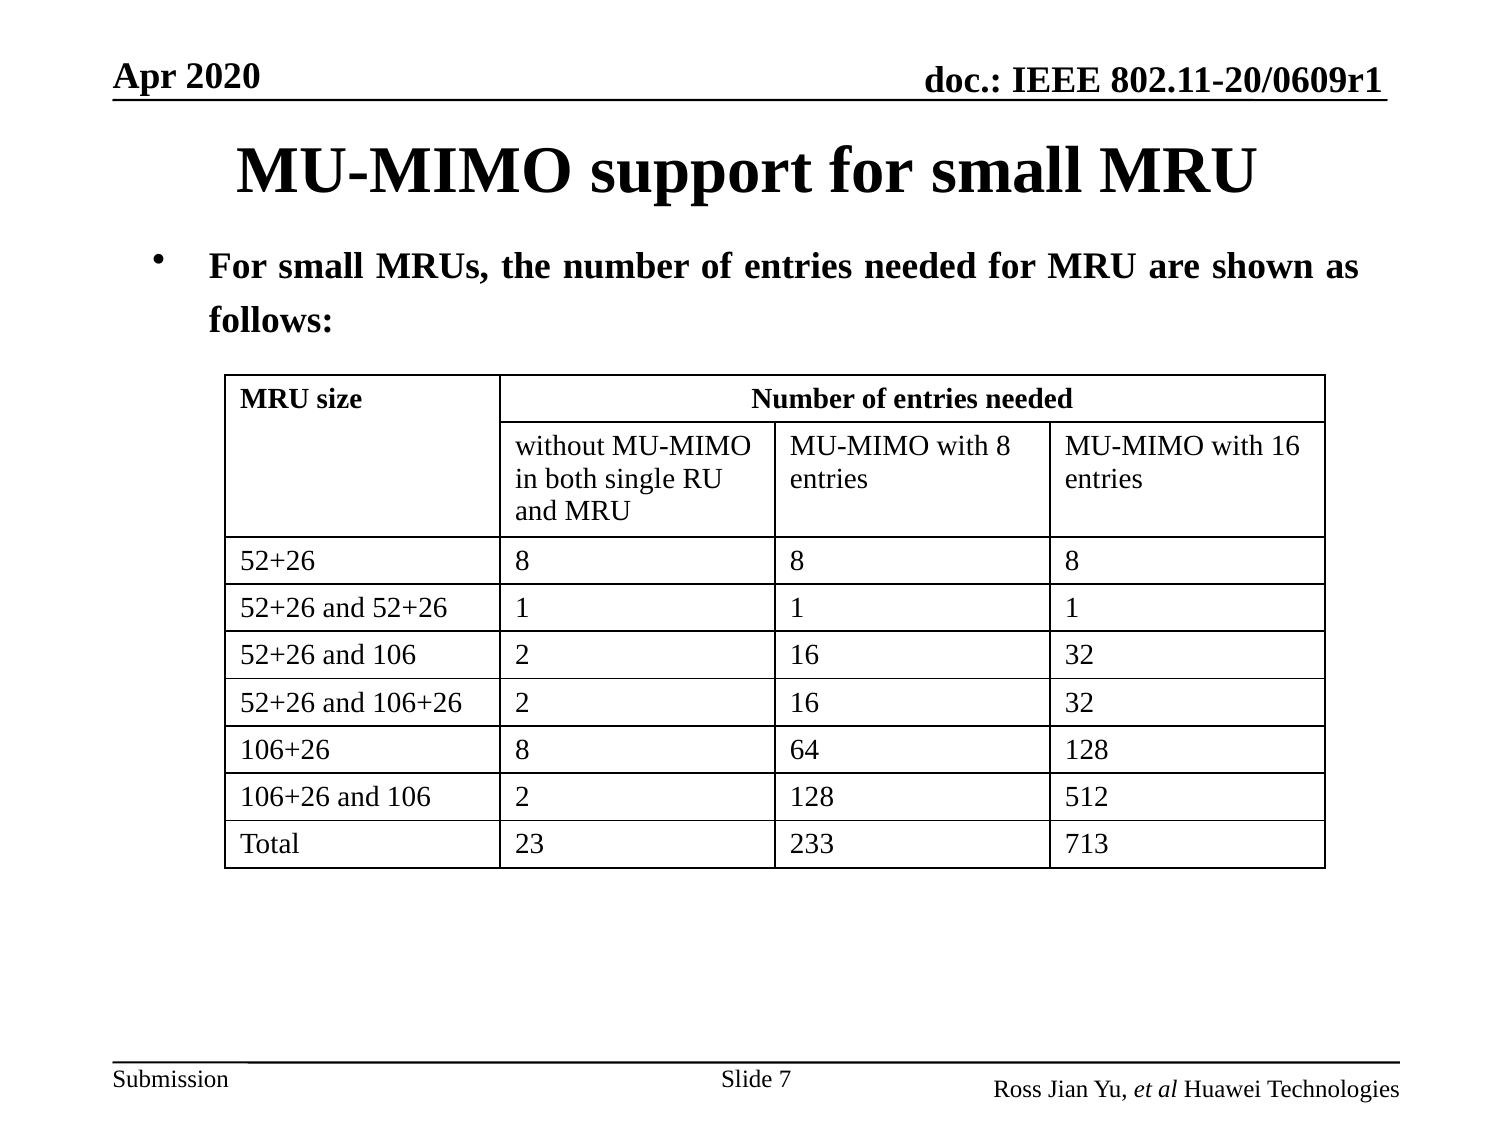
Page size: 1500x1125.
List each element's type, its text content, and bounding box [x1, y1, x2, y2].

slide_number Slide 7 [712, 1061, 800, 1093]
table_cell 16 [776, 679, 1049, 725]
table_cell 32 [1051, 679, 1324, 725]
table_header MRU size [226, 376, 499, 536]
table_cell 64 [776, 727, 1049, 772]
table_cell 2 [501, 774, 774, 820]
table_cell without MU-MIMO in both single RU and MRU [501, 423, 774, 536]
table_cell MU-MIMO with 16 entries [1051, 423, 1324, 536]
table_cell 52+26 and 106+26 [226, 679, 499, 725]
table_cell 2 [501, 632, 774, 678]
table_cell 713 [1051, 821, 1324, 867]
table_cell 52+26 and 106 [226, 632, 499, 678]
table_cell 1 [776, 585, 1049, 630]
table_cell 128 [1051, 727, 1324, 772]
table_cell 233 [776, 821, 1049, 867]
table_cell Total [226, 821, 499, 867]
table_cell 106+26 and 106 [226, 774, 499, 820]
table_cell 8 [501, 727, 774, 772]
table_cell MU-MIMO with 8 entries [776, 423, 1049, 536]
table_cell 8 [1051, 538, 1324, 583]
table_cell 52+26 [226, 538, 499, 583]
table_cell 128 [776, 774, 1049, 820]
table_cell 16 [776, 632, 1049, 678]
table_cell 106+26 [226, 727, 499, 772]
table_cell 8 [501, 538, 774, 583]
table_cell 23 [501, 821, 774, 867]
table_header Number of entries needed [501, 376, 1324, 421]
table_cell 32 [1051, 632, 1324, 678]
title MU-MIMO support for small MRU [99, 121, 1413, 210]
table_cell 52+26 and 52+26 [226, 585, 499, 630]
table_cell 1 [501, 585, 774, 630]
table_cell 512 [1051, 774, 1324, 820]
table_cell 8 [776, 538, 1049, 583]
table_cell 1 [1051, 585, 1324, 630]
list For small MRUs, the number of entries needed for MRU are shown as follows: [137, 224, 1376, 338]
table_cell 2 [501, 679, 774, 725]
